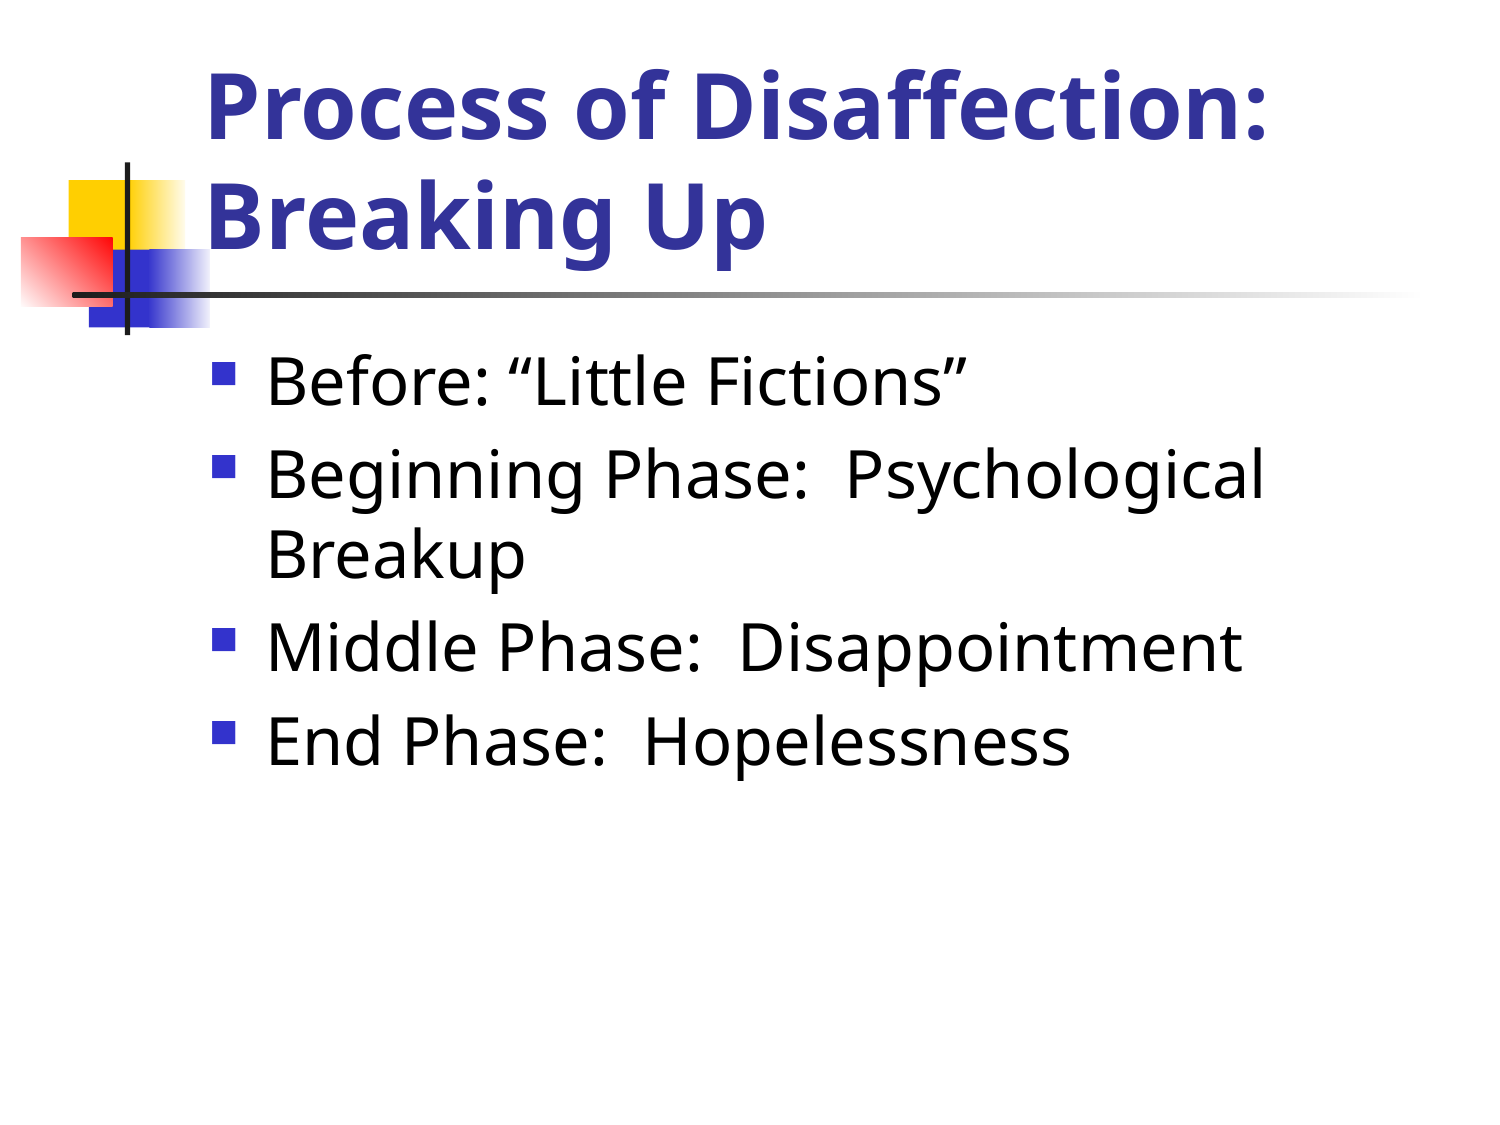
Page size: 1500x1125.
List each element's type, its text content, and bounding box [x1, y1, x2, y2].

title Process of Disaffection: Breaking Up [188, 35, 1468, 275]
list Before: “Little Fictions” Beginning Phase: Psychological Breakup Middle Phase: Disappointment End Phase: Hopelessness [193, 331, 1469, 1006]
